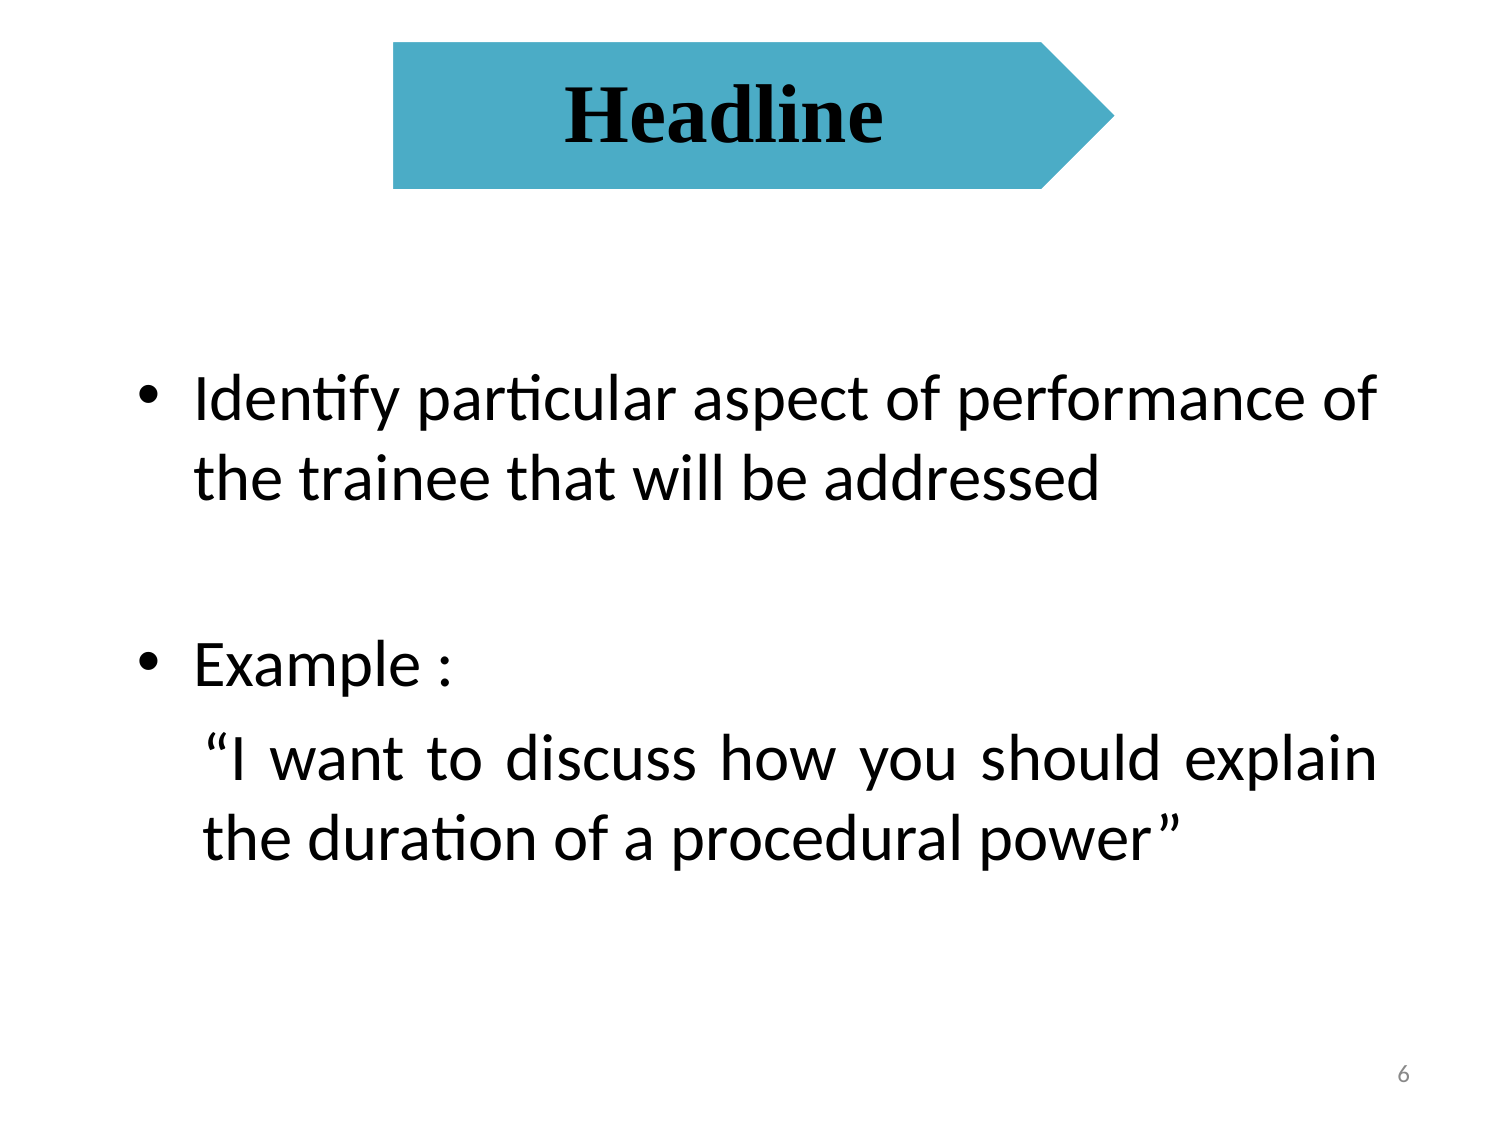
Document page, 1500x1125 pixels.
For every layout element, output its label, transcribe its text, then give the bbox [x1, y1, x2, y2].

text_box Identify particular aspect of performance of the trainee that will be addressed Example : “I want to discuss how you should explain the duration of a procedural power” [122, 252, 1394, 1077]
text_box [390, 39, 1118, 192]
slide_number 6 [1074, 1042, 1425, 1103]
